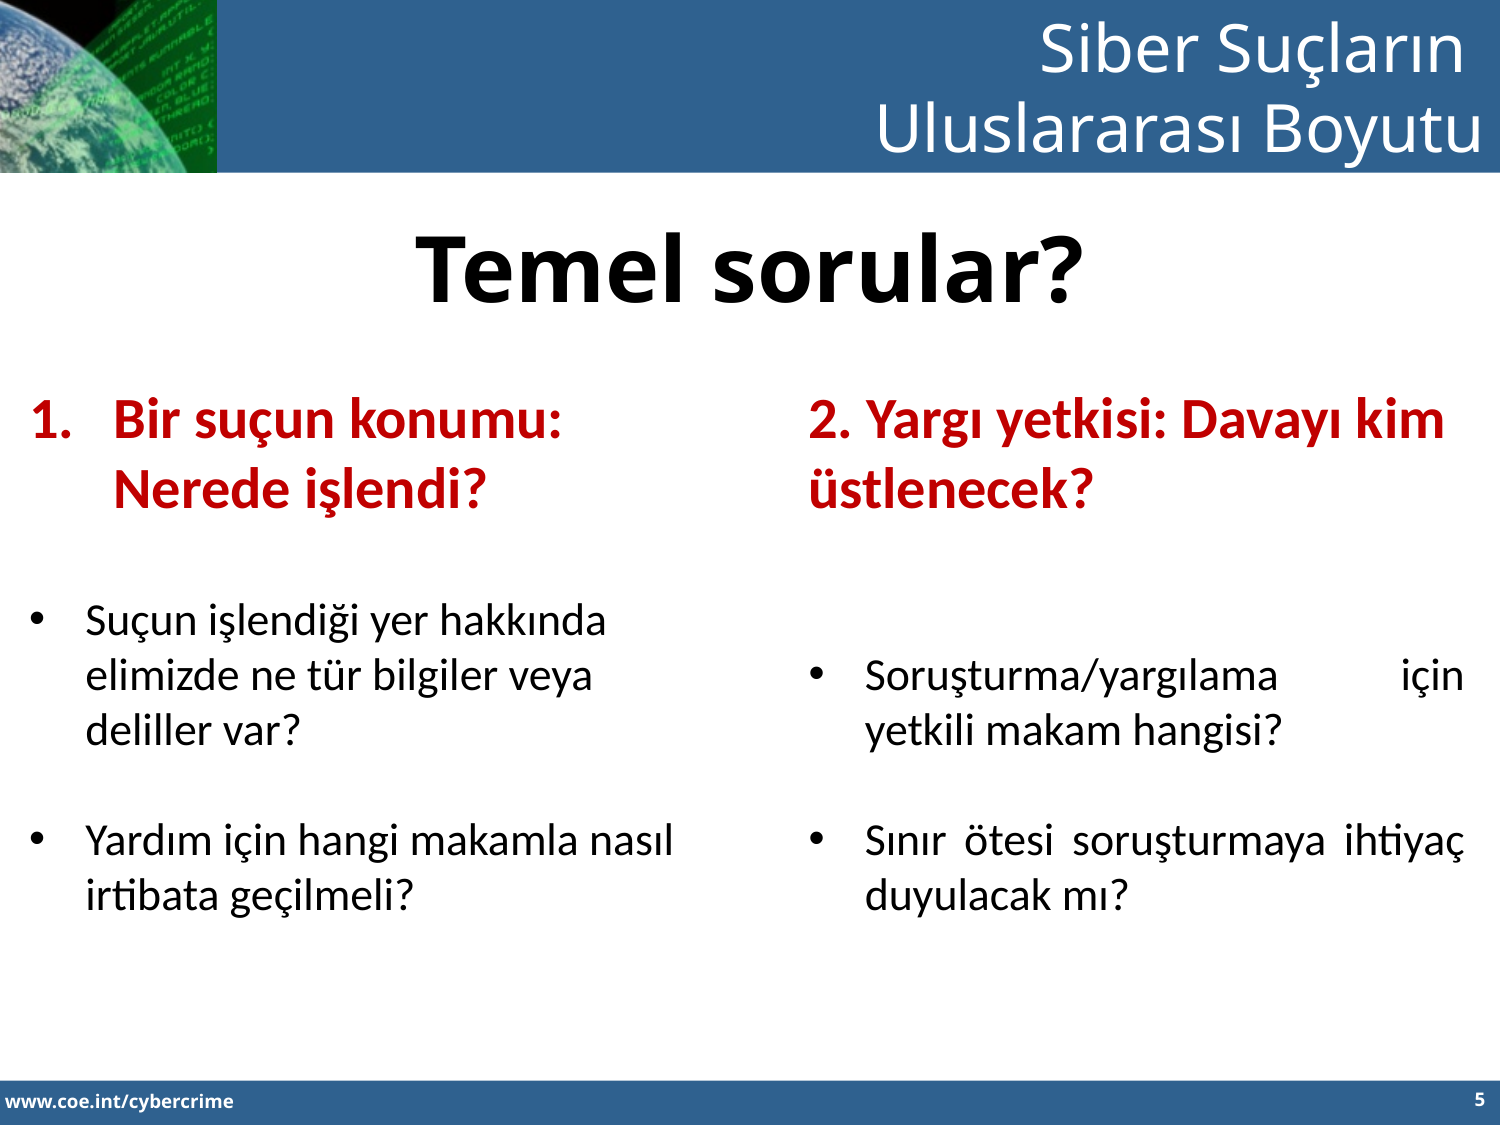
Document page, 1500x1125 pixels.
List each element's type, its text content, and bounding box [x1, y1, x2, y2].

picture [0, 1, 217, 173]
text_box Siber Suçların Uluslararası Boyutu [329, 9, 1500, 162]
text_box 2. Yargı yetkisi: Davayı kim üstlenecek? Soruşturma/yargılama için yetkili makam hangisi? Sınır ötesi soruşturmaya ihtiyaç duyulacak mı? [793, 372, 1480, 928]
text_box Bir suçun konumu: Nerede işlendi? Suçun işlendiği yer hakkında elimizde ne tür bilgiler veya deliller var? Yardım için hangi makamla nasıl irtibata geçilmeli? [14, 372, 707, 928]
slide_number 5 [1149, 1079, 1500, 1125]
text_box Temel sorular? [74, 203, 1425, 331]
